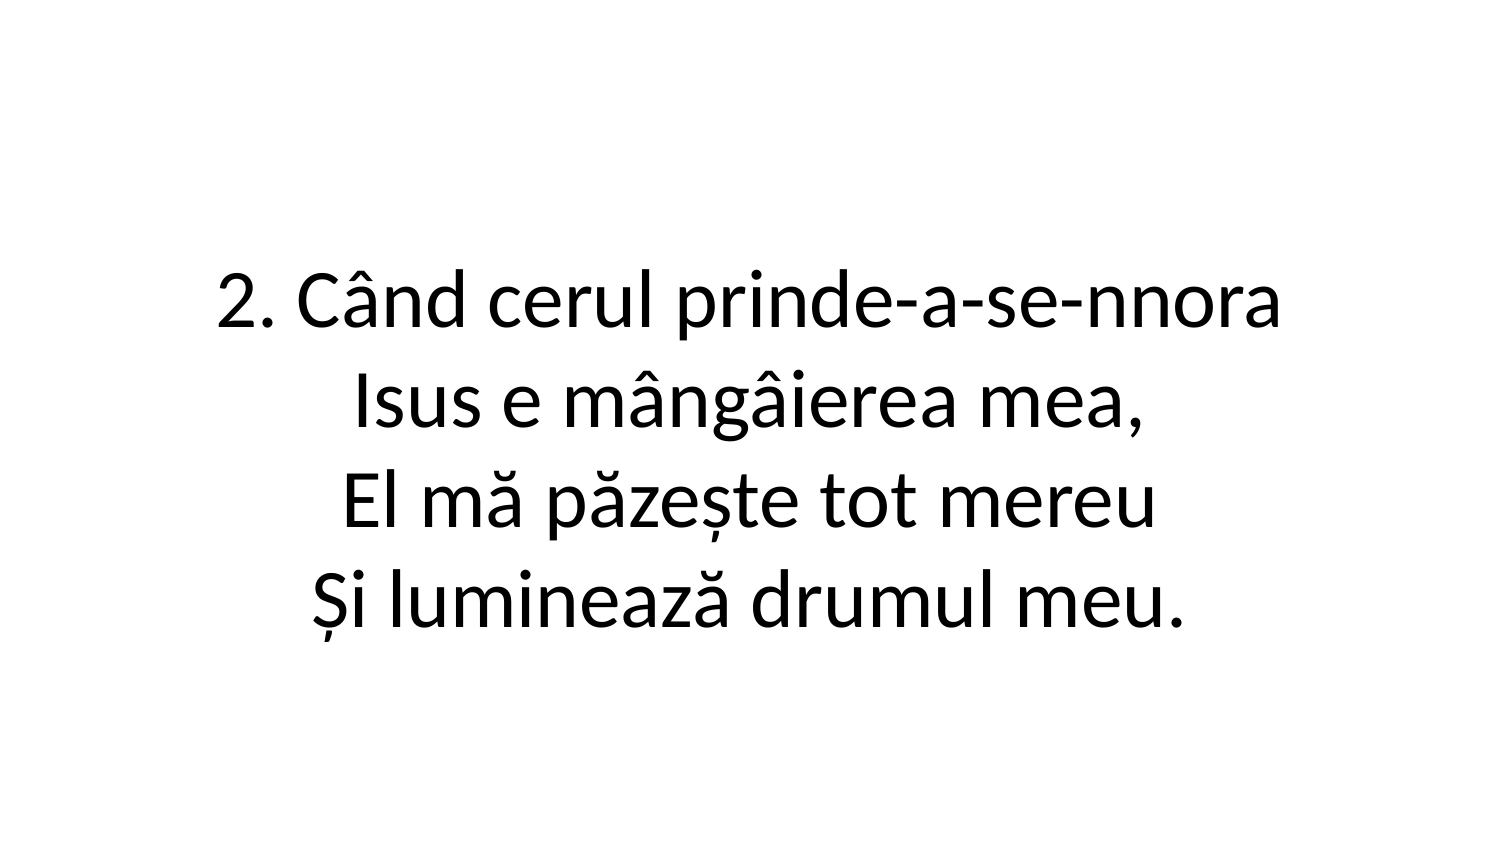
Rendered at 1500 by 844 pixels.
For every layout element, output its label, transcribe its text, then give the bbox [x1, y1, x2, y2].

text_box 2. Când cerul prinde-a-se-nnora Isus e mângâierea mea, El mă păzește tot mereu Și luminează drumul meu. [200, 192, 1300, 652]
